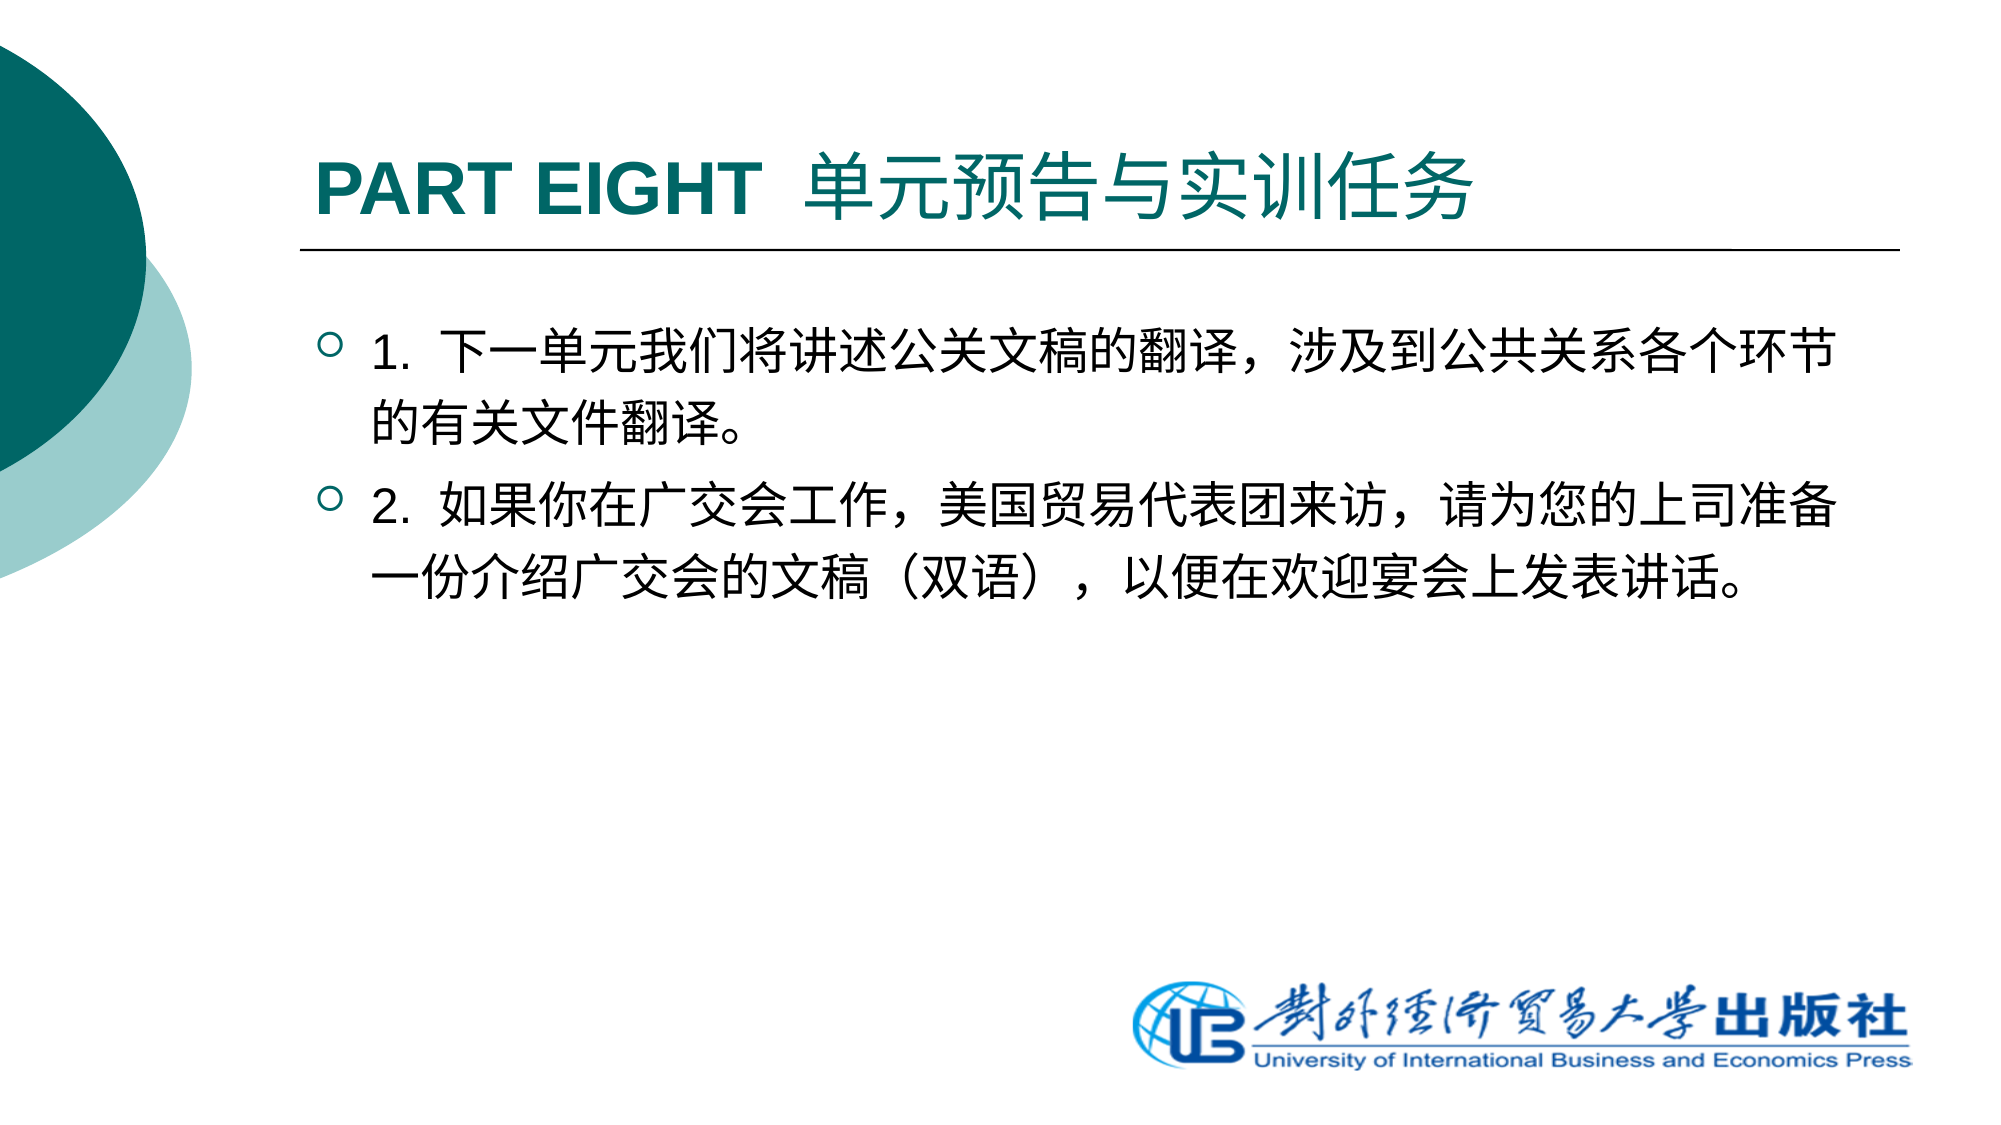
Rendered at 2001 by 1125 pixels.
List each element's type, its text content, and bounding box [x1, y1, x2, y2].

list 1. 下一单元我们将讲述公关文稿的翻译，涉及到公共关系各个环节的有关文件翻译。 2. 如果你在广交会工作，美国贸易代表团来访，请为您的上司准备一份介绍广交会的文稿（双语），以便在欢迎宴会上发表讲话。 [299, 299, 1900, 975]
picture [1054, 922, 2000, 1125]
title PART EIGHT 单元预告与实训任务 [299, 49, 1900, 238]
